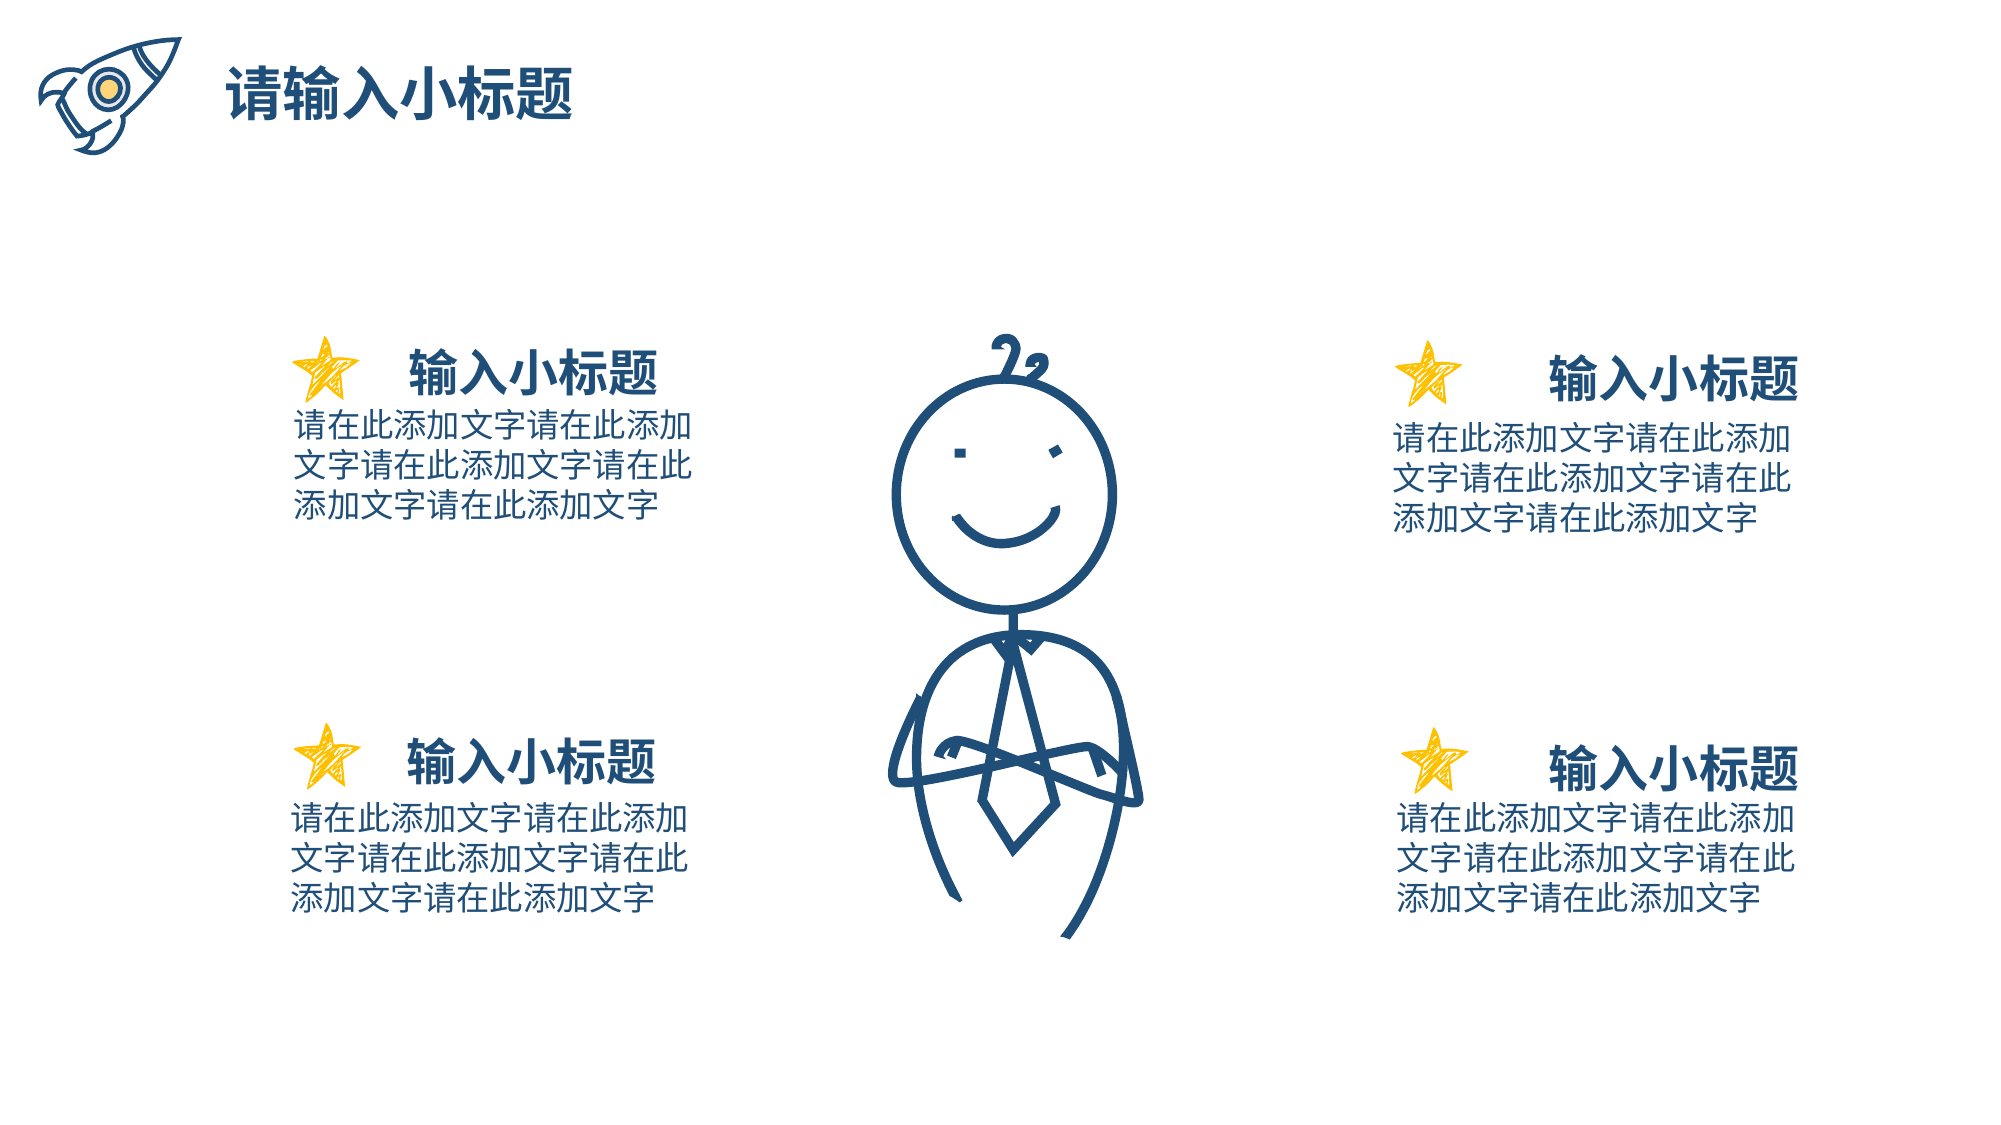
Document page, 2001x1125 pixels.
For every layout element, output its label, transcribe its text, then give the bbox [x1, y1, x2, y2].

text_box 请在此添加文字请在此添加文字请在此添加文字请在此添加文字请在此添加文字 [279, 397, 727, 532]
text_box 请在此添加文字请在此添加文字请在此添加文字请在此添加文字请在此添加文字 [275, 790, 724, 925]
text_box 请在此添加文字请在此添加文字请在此添加文字请在此添加文字请在此添加文字 [1378, 409, 1826, 545]
text_box [293, 722, 362, 790]
text_box 请在此添加文字请在此添加文字请在此添加文字请在此添加文字请在此添加文字 [1381, 790, 1830, 925]
text_box 请输入小标题 [209, 49, 616, 135]
text_box [1401, 727, 1469, 795]
text_box 输入小标题 [391, 723, 718, 798]
text_box 输入小标题 [1534, 730, 1860, 805]
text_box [887, 333, 1144, 940]
text_box 输入小标题 [1534, 340, 1860, 415]
text_box [1394, 340, 1463, 408]
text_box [46, 15, 158, 154]
text_box 输入小标题 [393, 334, 720, 410]
text_box [292, 335, 360, 403]
